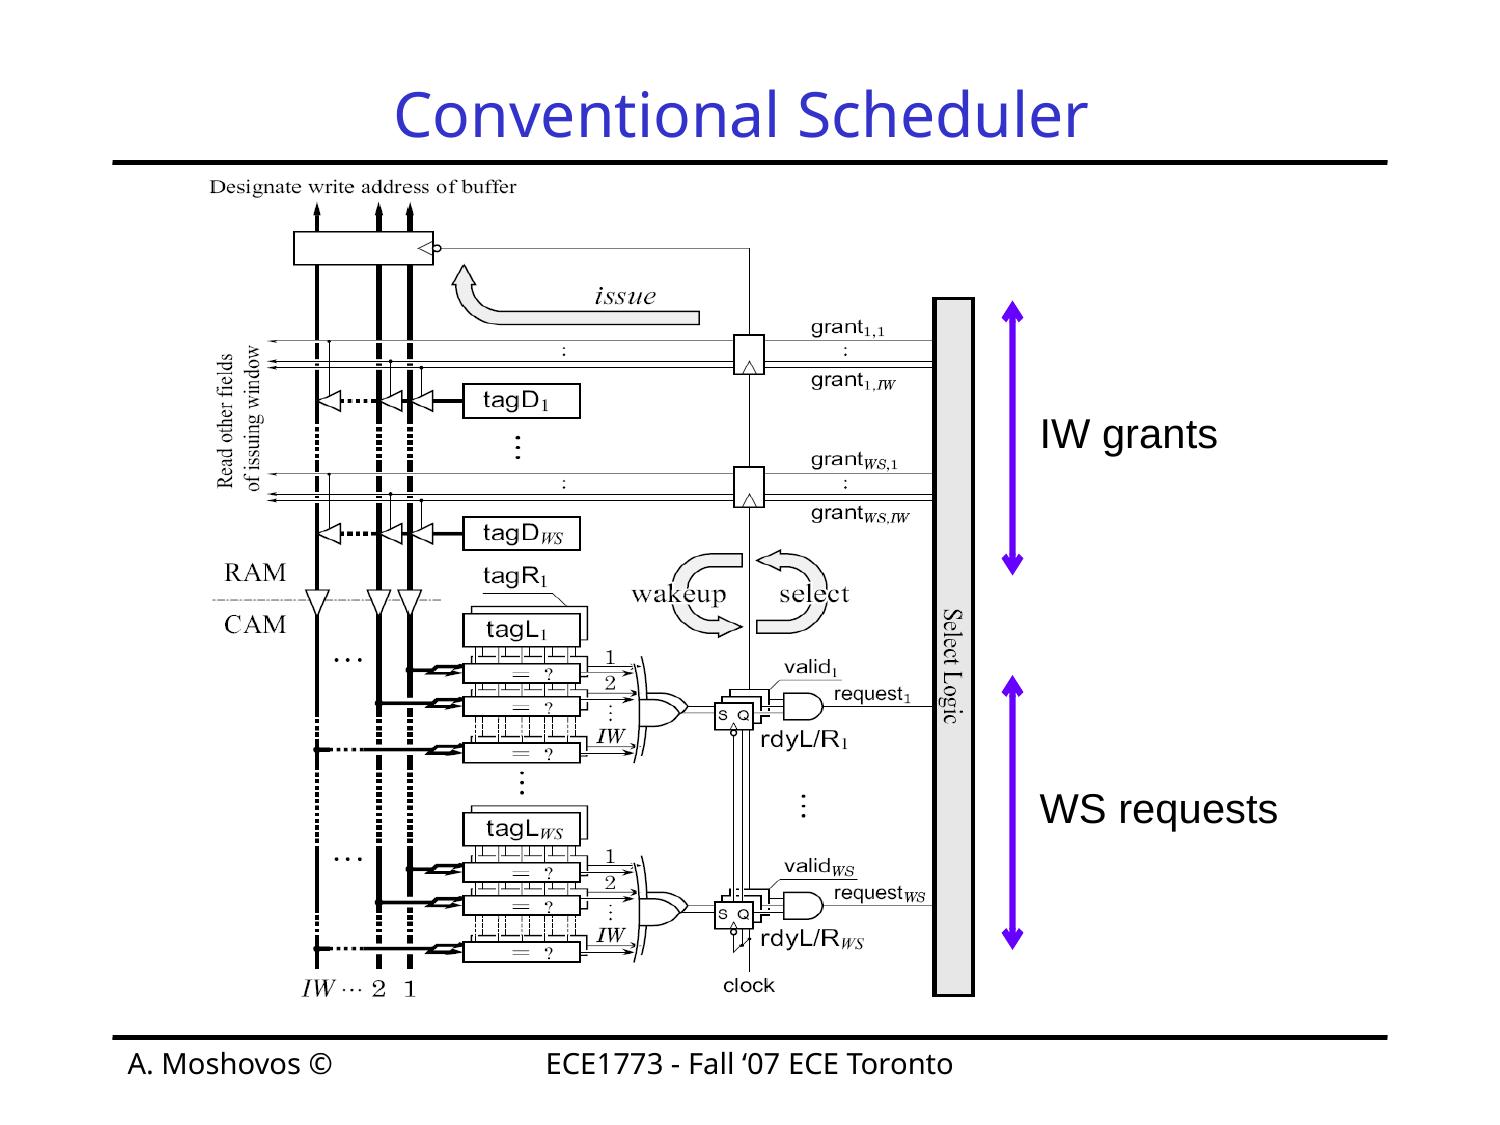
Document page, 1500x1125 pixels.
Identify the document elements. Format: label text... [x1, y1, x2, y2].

slide_number A. Moshovos © [112, 1037, 426, 1101]
text_box WS requests [1024, 774, 1294, 840]
text_box IW grants [1024, 399, 1234, 465]
title Conventional Scheduler [112, 62, 1388, 163]
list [187, 174, 1018, 1013]
footer ECE1773 - Fall ‘07 ECE Toronto [487, 1037, 1013, 1101]
